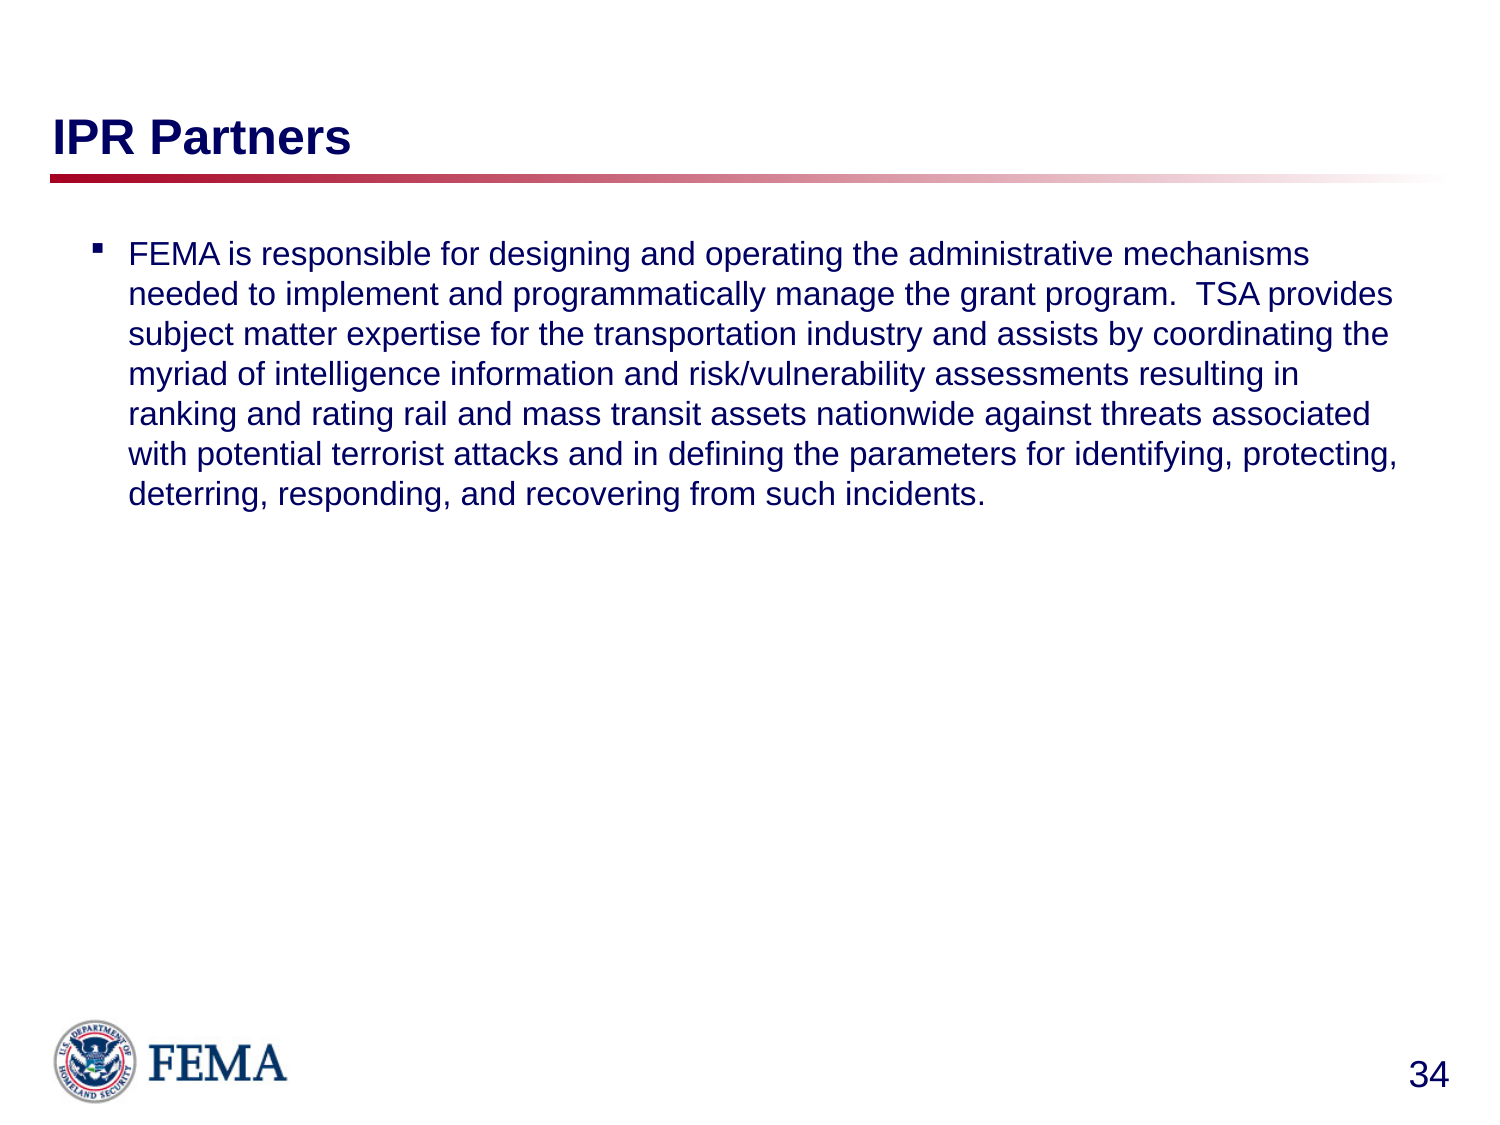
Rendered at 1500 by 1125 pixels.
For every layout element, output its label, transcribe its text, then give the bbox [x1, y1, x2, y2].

title IPR Partners [36, 0, 1435, 173]
list FEMA is responsible for designing and operating the administrative mechanisms needed to implement and programmatically manage the grant program. TSA provides subject matter expertise for the transportation industry and assists by coordinating the myriad of intelligence information and risk/vulnerability assessments resulting in ranking and rating rail and mass transit assets nationwide against threats associated with potential terrorist attacks and in defining the parameters for identifying, protecting, deterring, responding, and recovering from such incidents. [74, 224, 1426, 968]
slide_number 34 [1099, 1024, 1451, 1103]
picture [51, 1017, 290, 1106]
